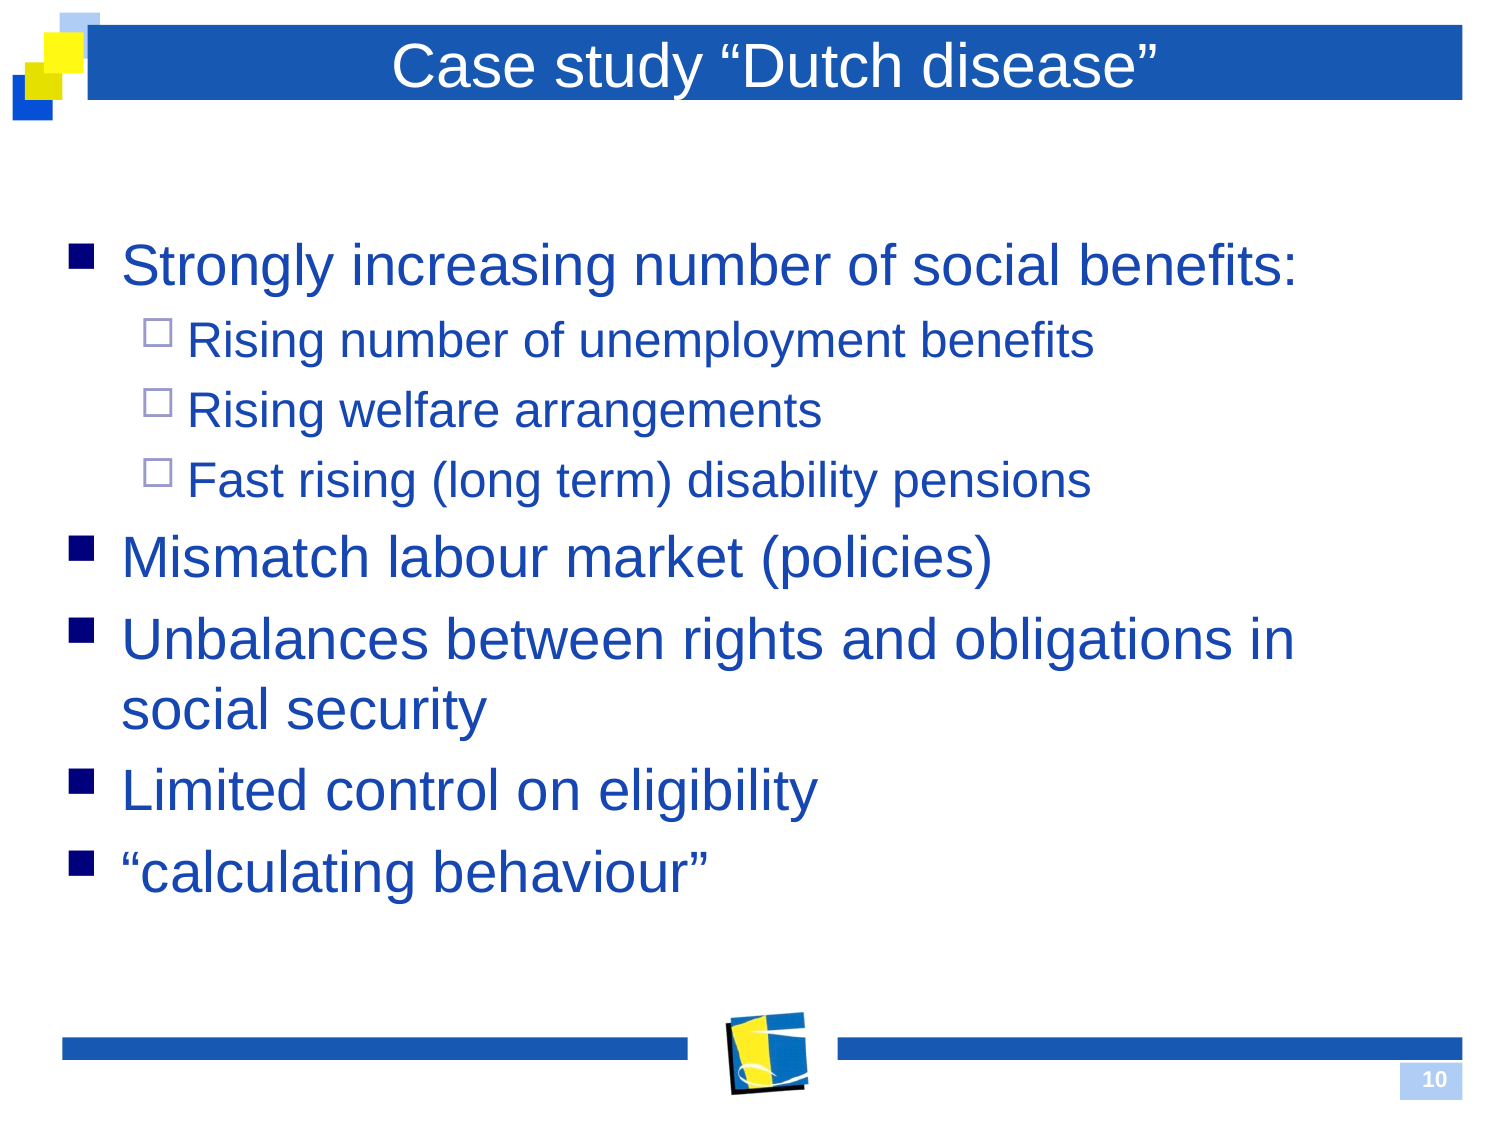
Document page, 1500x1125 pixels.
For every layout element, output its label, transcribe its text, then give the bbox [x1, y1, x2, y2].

slide_number 10 [1399, 1062, 1463, 1101]
list Strongly increasing number of social benefits: Rising number of unemployment benefits Rising welfare arrangements Fast rising (long term) disability pensions Mismatch labour market (policies) Unbalances between rights and obligations in social security Limited control on eligibility “calculating behaviour” [49, 219, 1471, 851]
title Case study “Dutch disease” [87, 24, 1463, 101]
